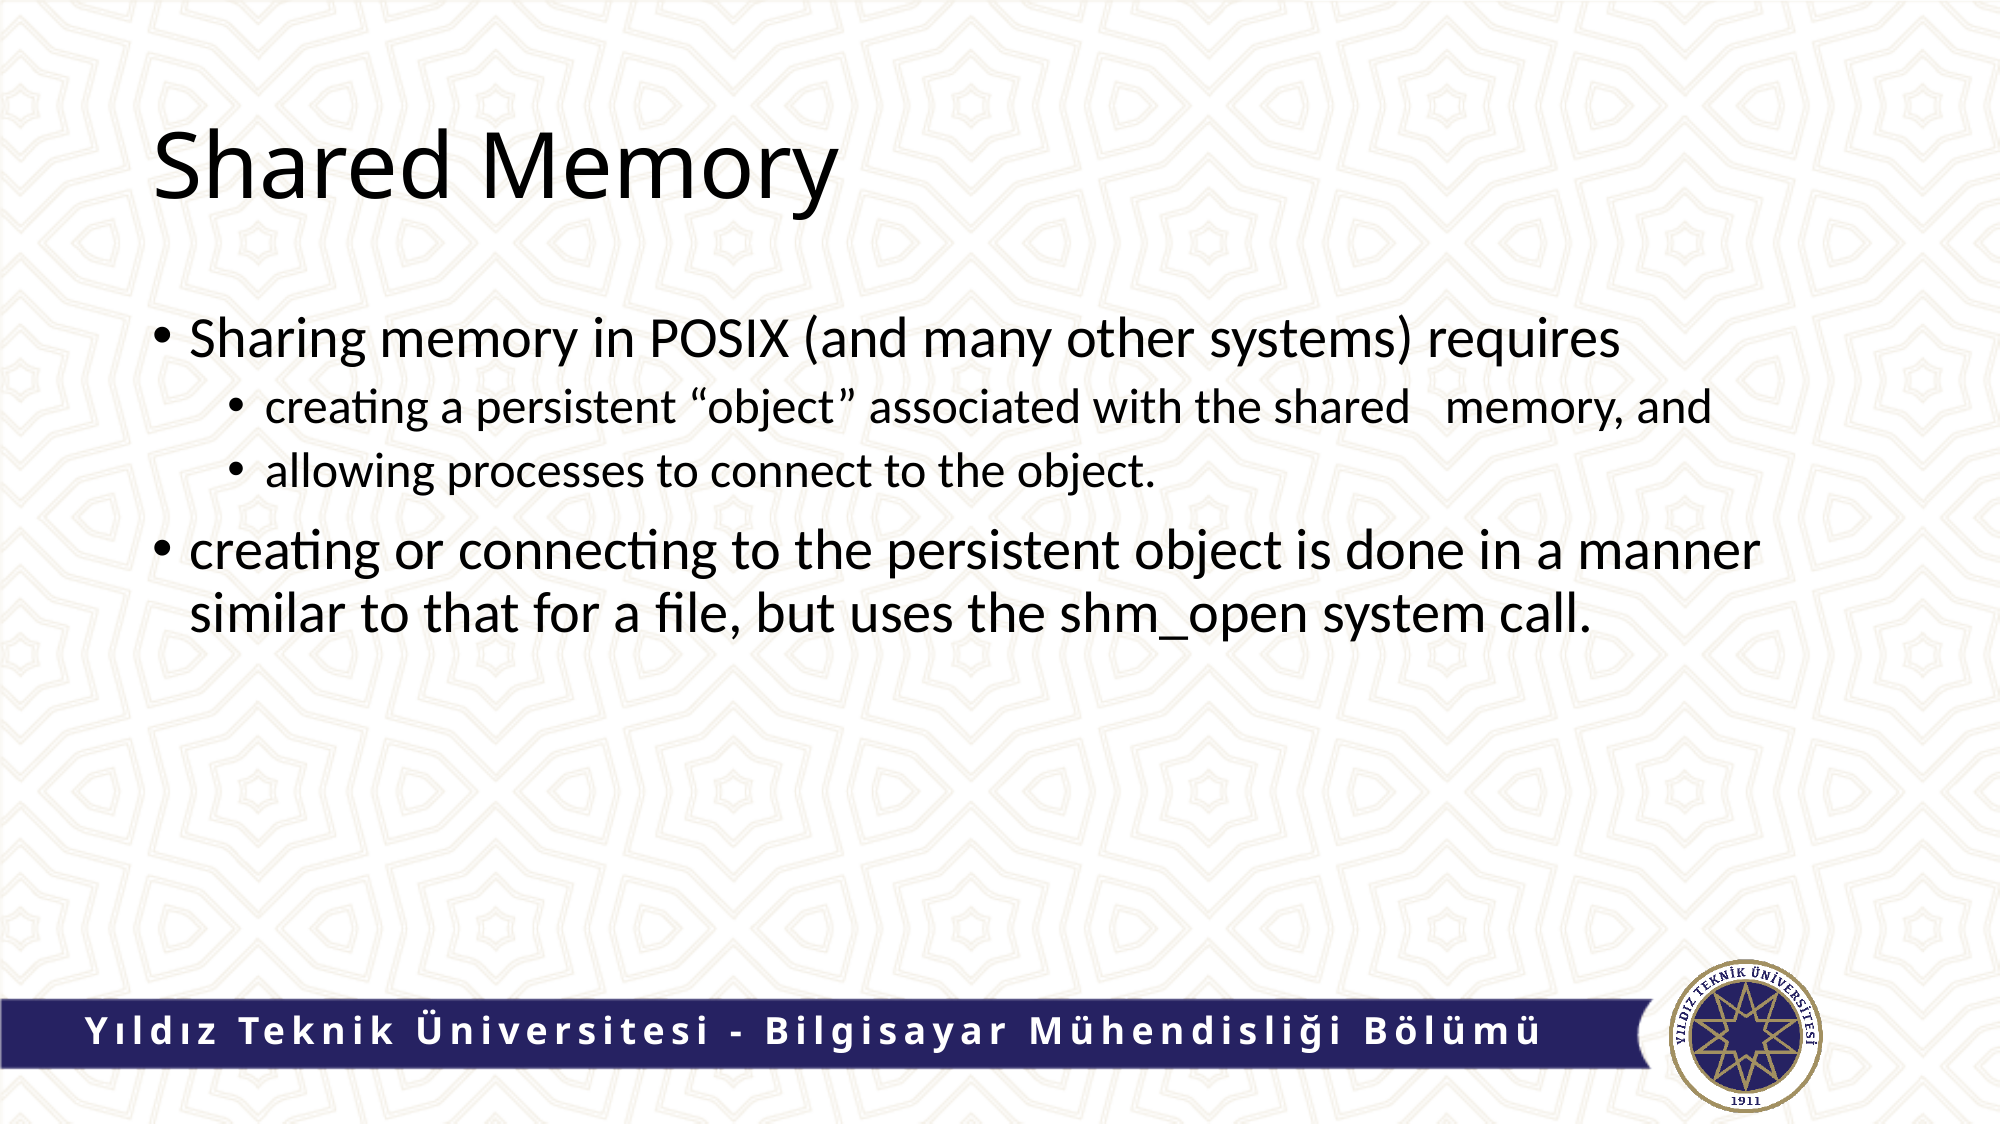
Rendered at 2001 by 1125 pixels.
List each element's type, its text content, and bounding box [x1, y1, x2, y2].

footer Yıldız Teknik Üniversitesi - Bilgisayar Mühendisliği Bölümü [0, 997, 1628, 1069]
title Shared Memory [137, 59, 1863, 278]
list Sharing memory in POSIX (and many other systems) requires creating a persistent “object” associated with the shared memory, and allowing processes to connect to the object. creating or connecting to the persistent object is done in a manner similar to that for a file, but uses the shm_open system call. [137, 299, 1863, 982]
picture [0, 0, 2000, 1125]
